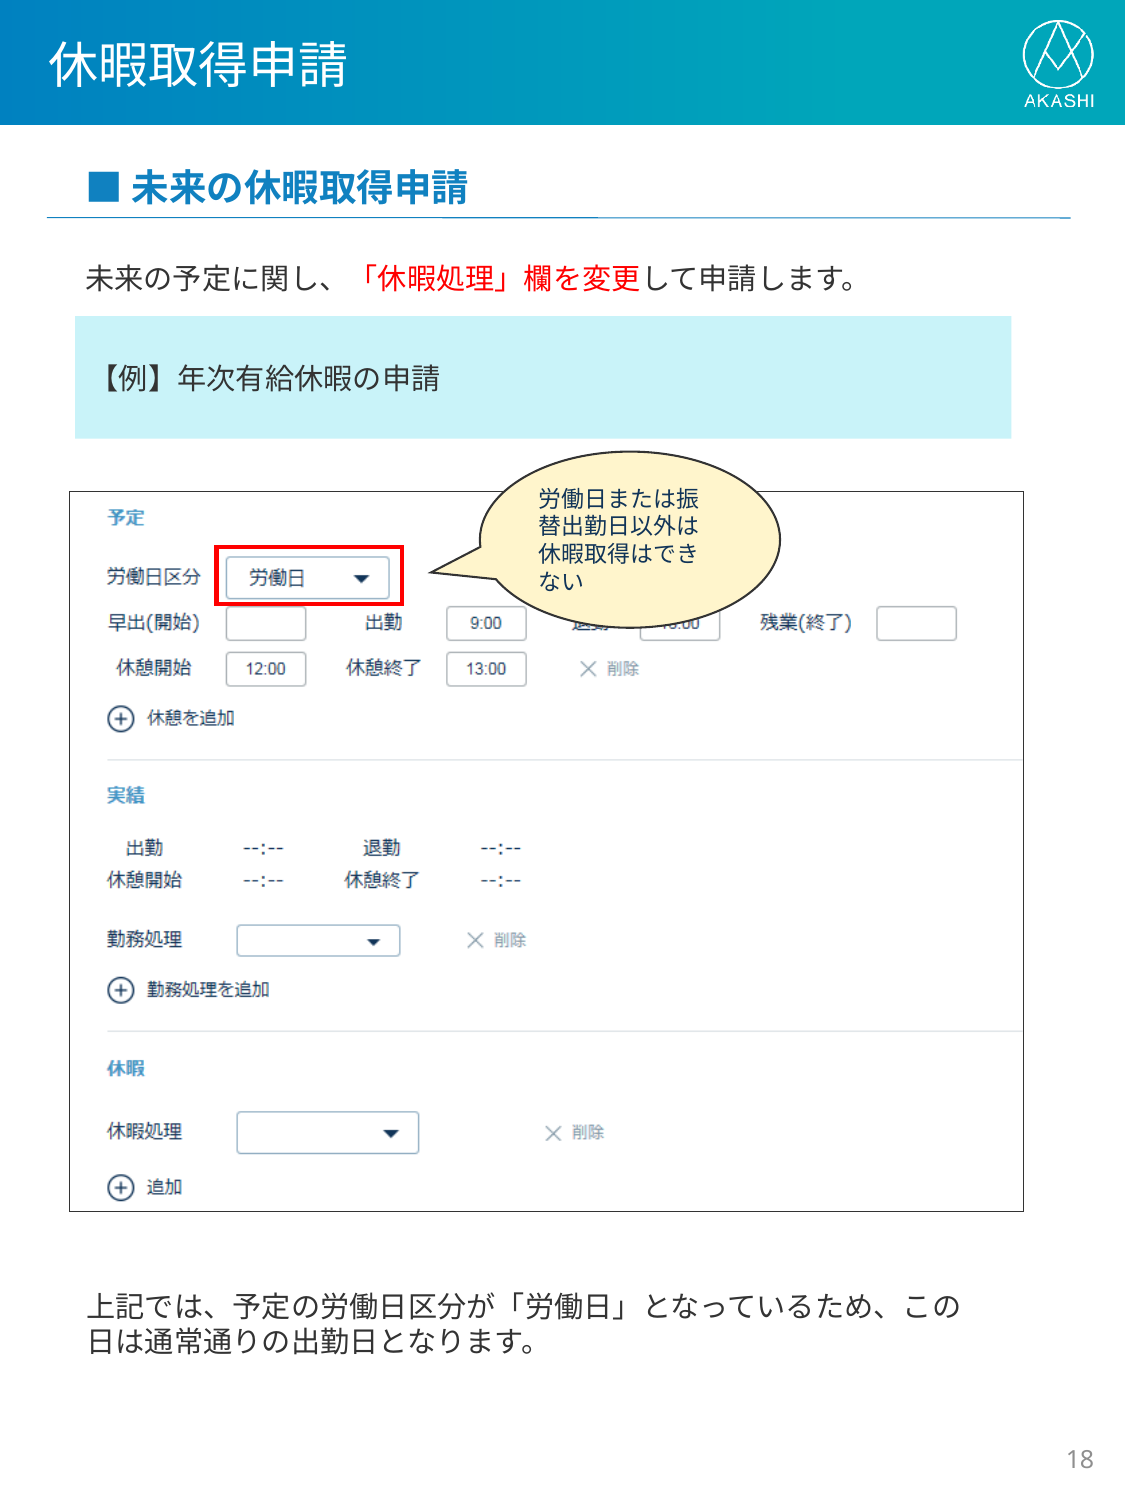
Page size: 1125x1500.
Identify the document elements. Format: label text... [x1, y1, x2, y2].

text_box 未来の予定に関し、「休暇処理」欄を変更して申請します。 [70, 252, 993, 303]
picture [1045, 9, 1103, 117]
picture [70, 492, 1023, 1211]
slide_number 17 [856, 1420, 1110, 1500]
text_box 労働日または振替出勤日以外は休暇取得はできない [502, 450, 758, 492]
text_box ■未来の休暇取得申請 [70, 156, 1048, 217]
title 休暇取得申請 [33, 0, 1045, 123]
text_box 上記では、予定の労働日区分が「労働日」となっているため、この日は通常通りの出勤日となります。 [71, 1280, 994, 1366]
text_box 【例】年次有給休暇の申請 [74, 315, 1012, 440]
